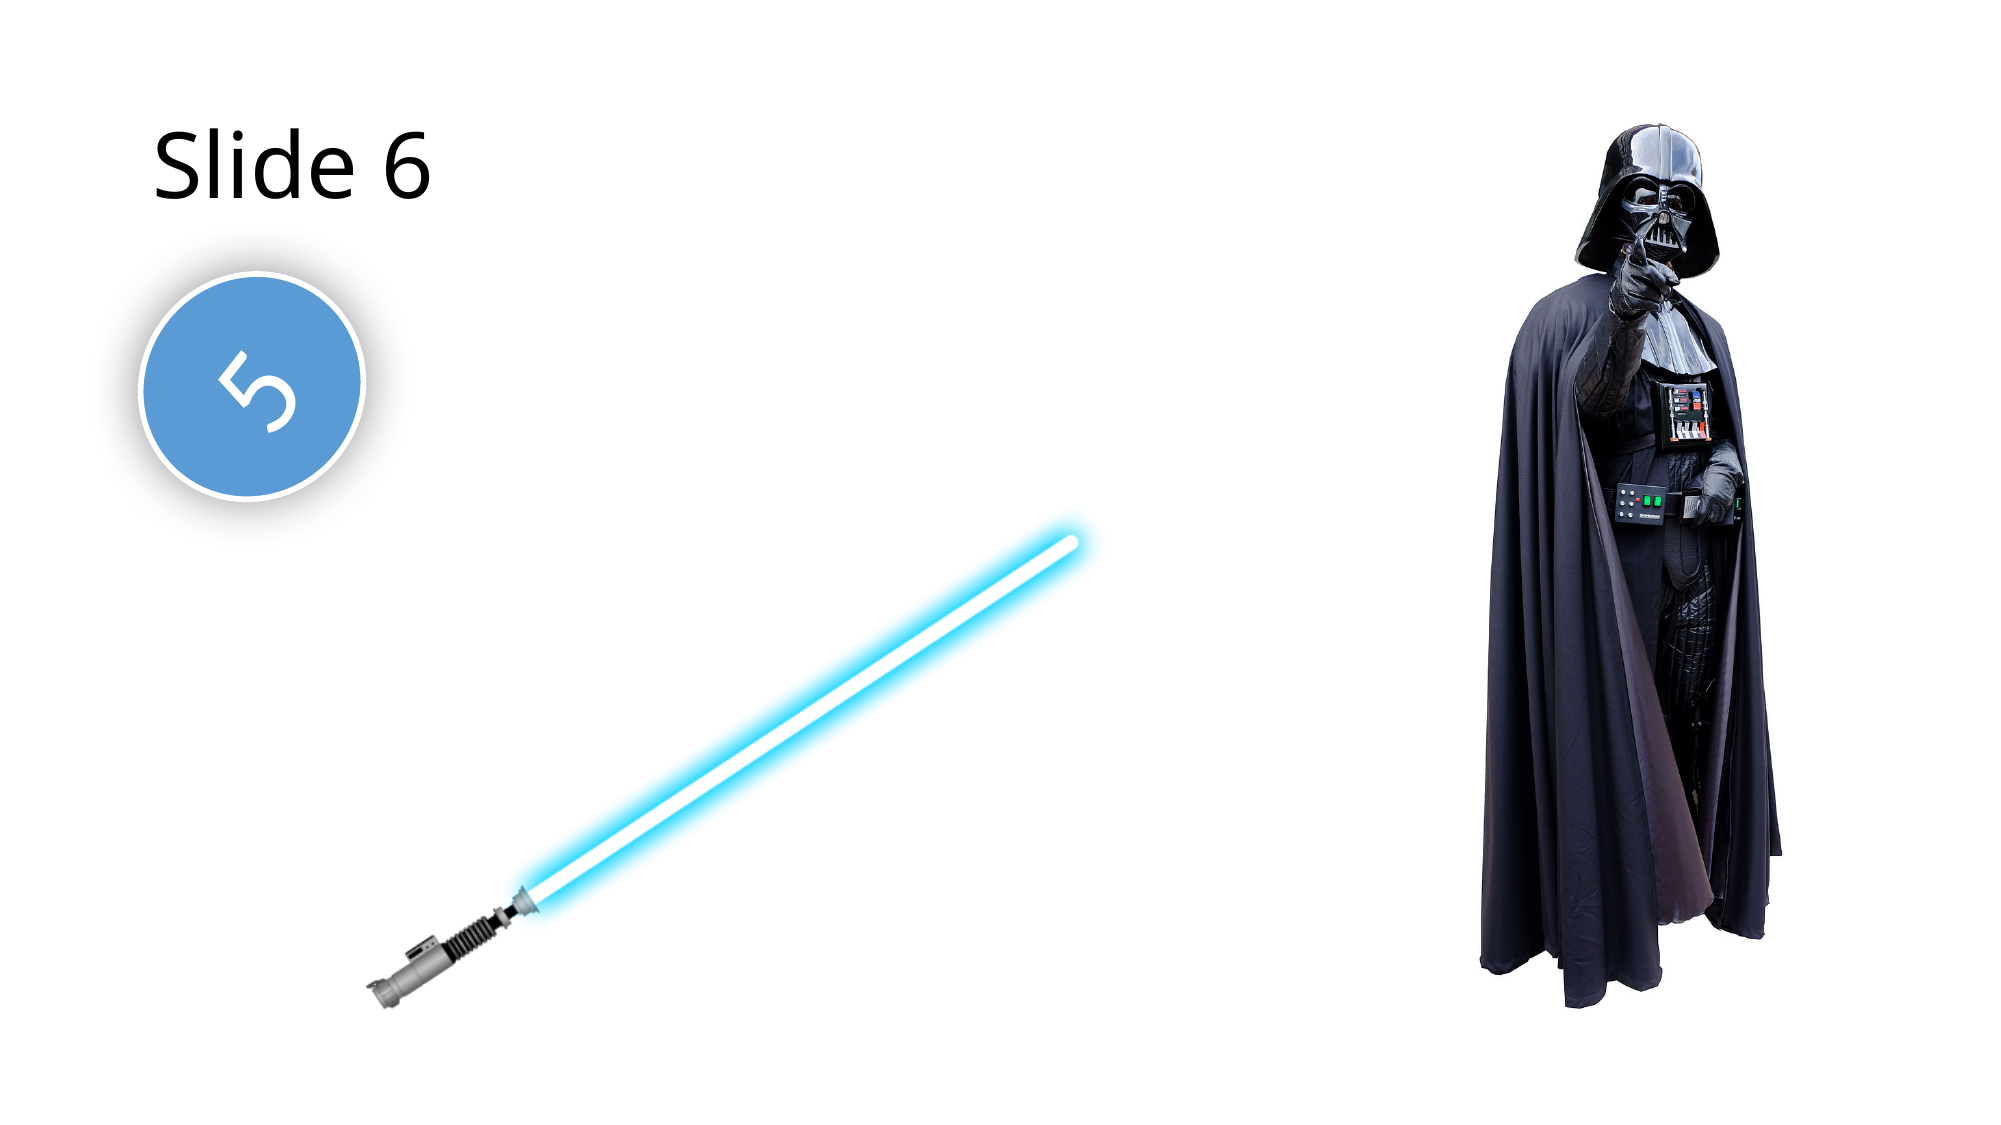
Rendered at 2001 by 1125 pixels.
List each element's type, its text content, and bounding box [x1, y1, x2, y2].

title Slide 6 [137, 59, 1863, 278]
picture [345, 496, 1115, 1031]
picture [1374, 90, 1894, 1031]
text_box 5 [139, 273, 365, 501]
